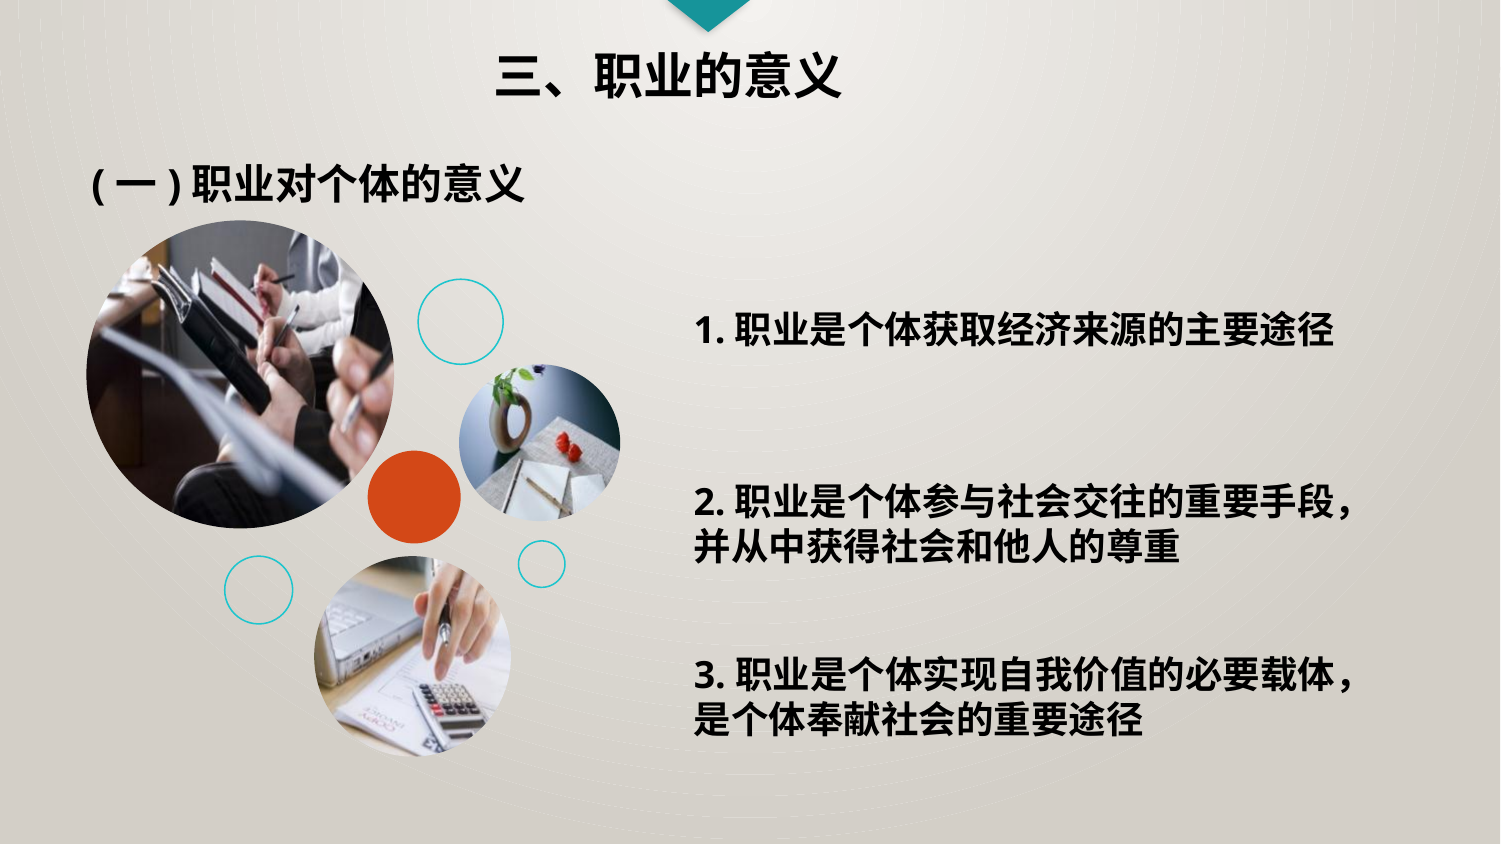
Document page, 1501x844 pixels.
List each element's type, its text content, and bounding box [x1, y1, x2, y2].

text_box (一)职业对个体的意义 [76, 150, 786, 216]
text_box [223, 555, 294, 625]
text_box [517, 539, 567, 589]
text_box [314, 556, 511, 757]
text_box 3.职业是个体实现自我价值的必要载体，是个体奉献社会的重要途径 [682, 645, 1412, 747]
text_box [459, 364, 621, 522]
text_box 2.职业是个体参与社会交往的重要手段，并从中获得社会和他人的尊重 [682, 472, 1412, 574]
text_box 三、职业的意义 [478, 37, 937, 112]
text_box [417, 278, 505, 366]
text_box [86, 220, 395, 529]
text_box 1.职业是个体获取经济来源的主要途径 [682, 300, 1414, 357]
text_box [366, 449, 462, 545]
text_box [665, 0, 752, 34]
